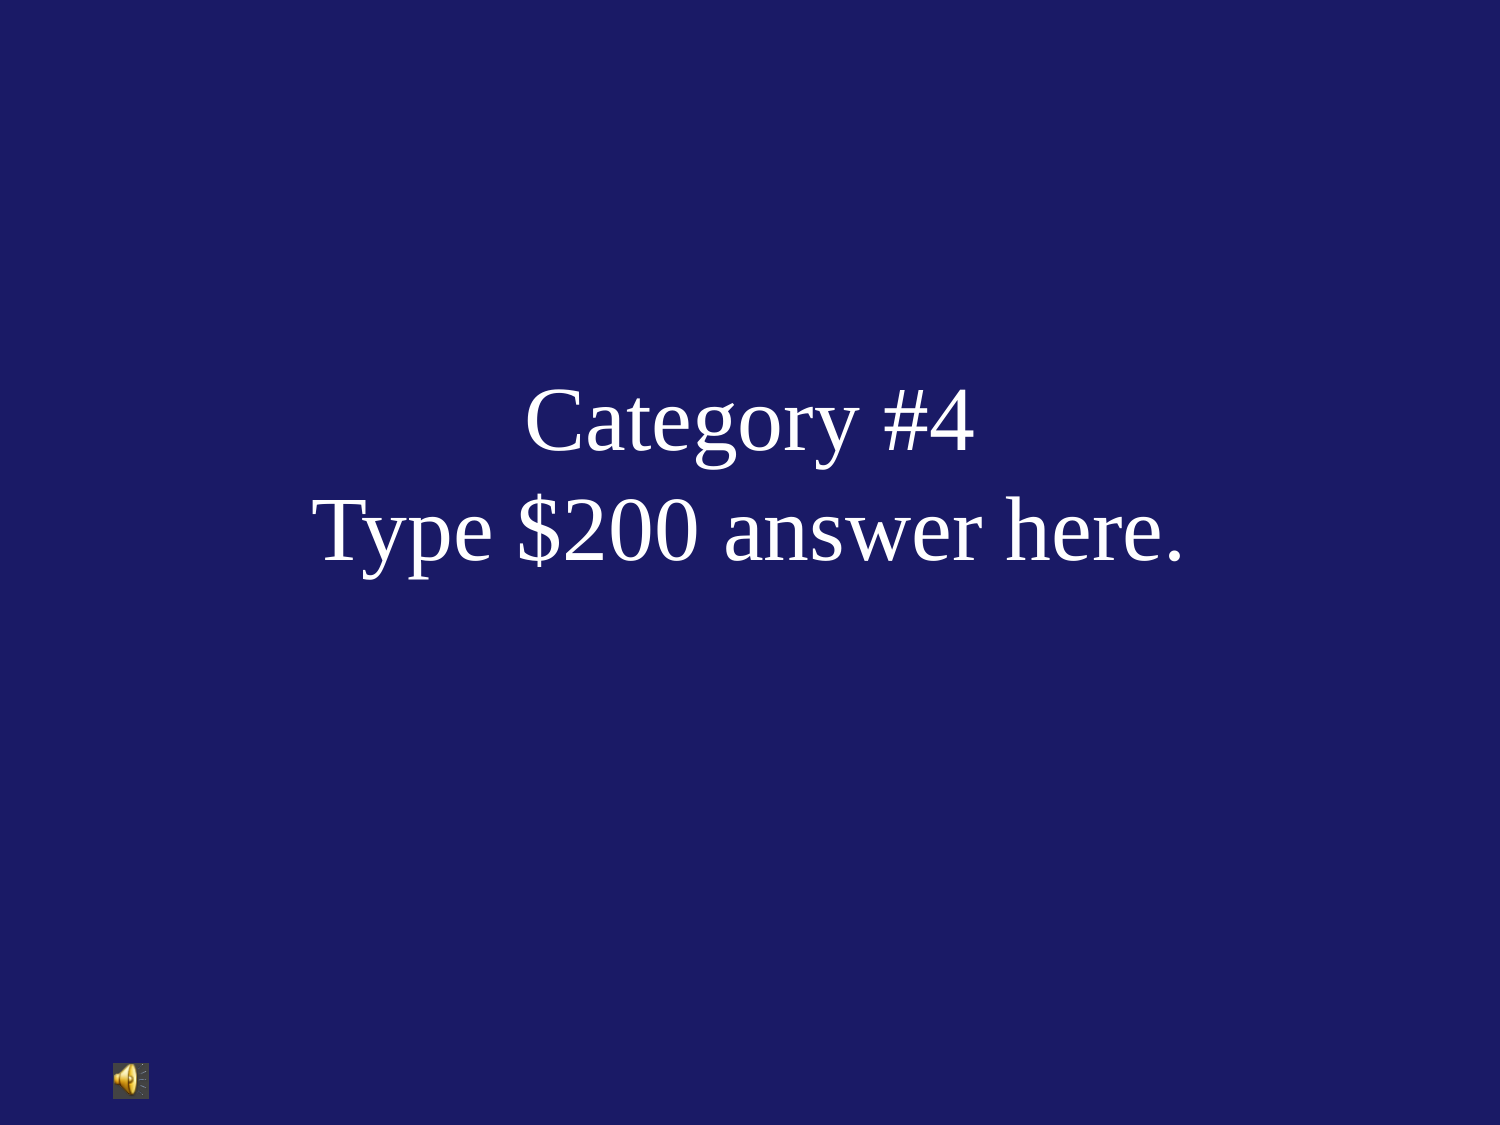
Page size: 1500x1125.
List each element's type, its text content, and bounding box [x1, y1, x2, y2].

title Category #4 Type $200 answer here. [112, 374, 1388, 563]
picture [112, 1062, 151, 1101]
